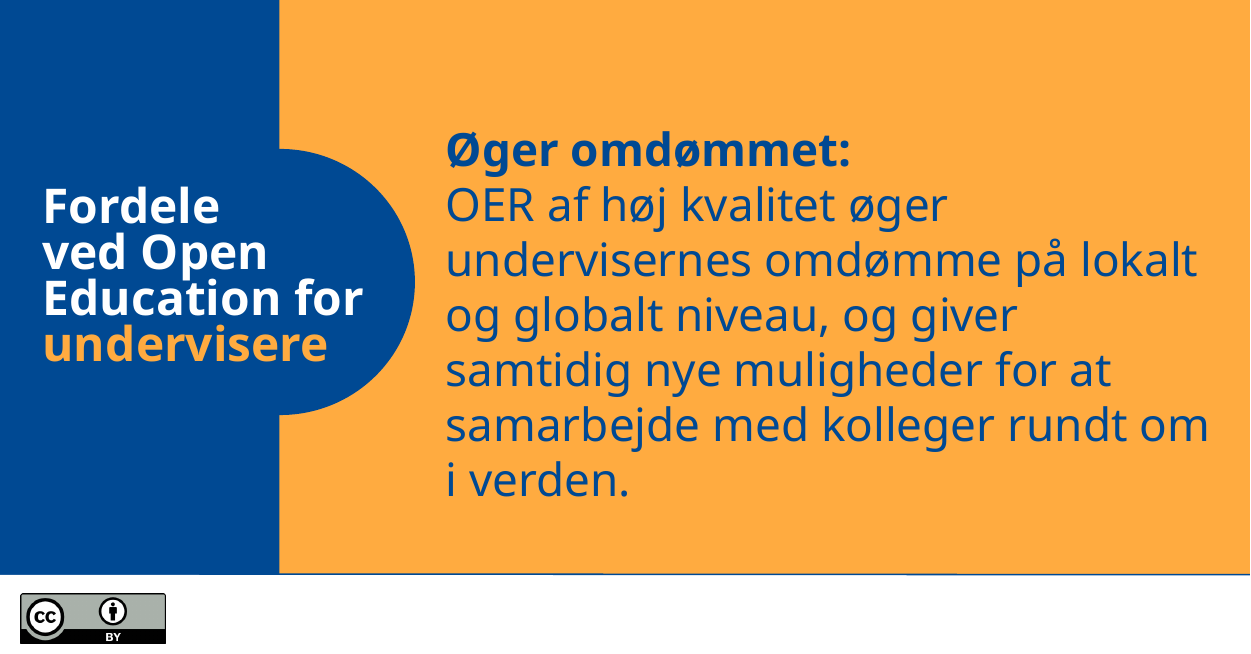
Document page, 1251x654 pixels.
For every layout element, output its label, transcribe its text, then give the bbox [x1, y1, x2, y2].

text_box [0, 582, 1250, 654]
text_box Øger omdømmet: OER af høj kvalitet øger undervisernes omdømme på lokalt og globalt niveau, og giver samtidig nye muligheder for at samarbejde med kolleger rundt om i verden. [430, 105, 1232, 521]
picture [20, 592, 166, 645]
text_box [196, 386, 365, 416]
text_box Fordele ved Open Education for undervisere [27, 171, 415, 386]
text_box [206, 148, 355, 171]
text_box [0, 0, 280, 573]
